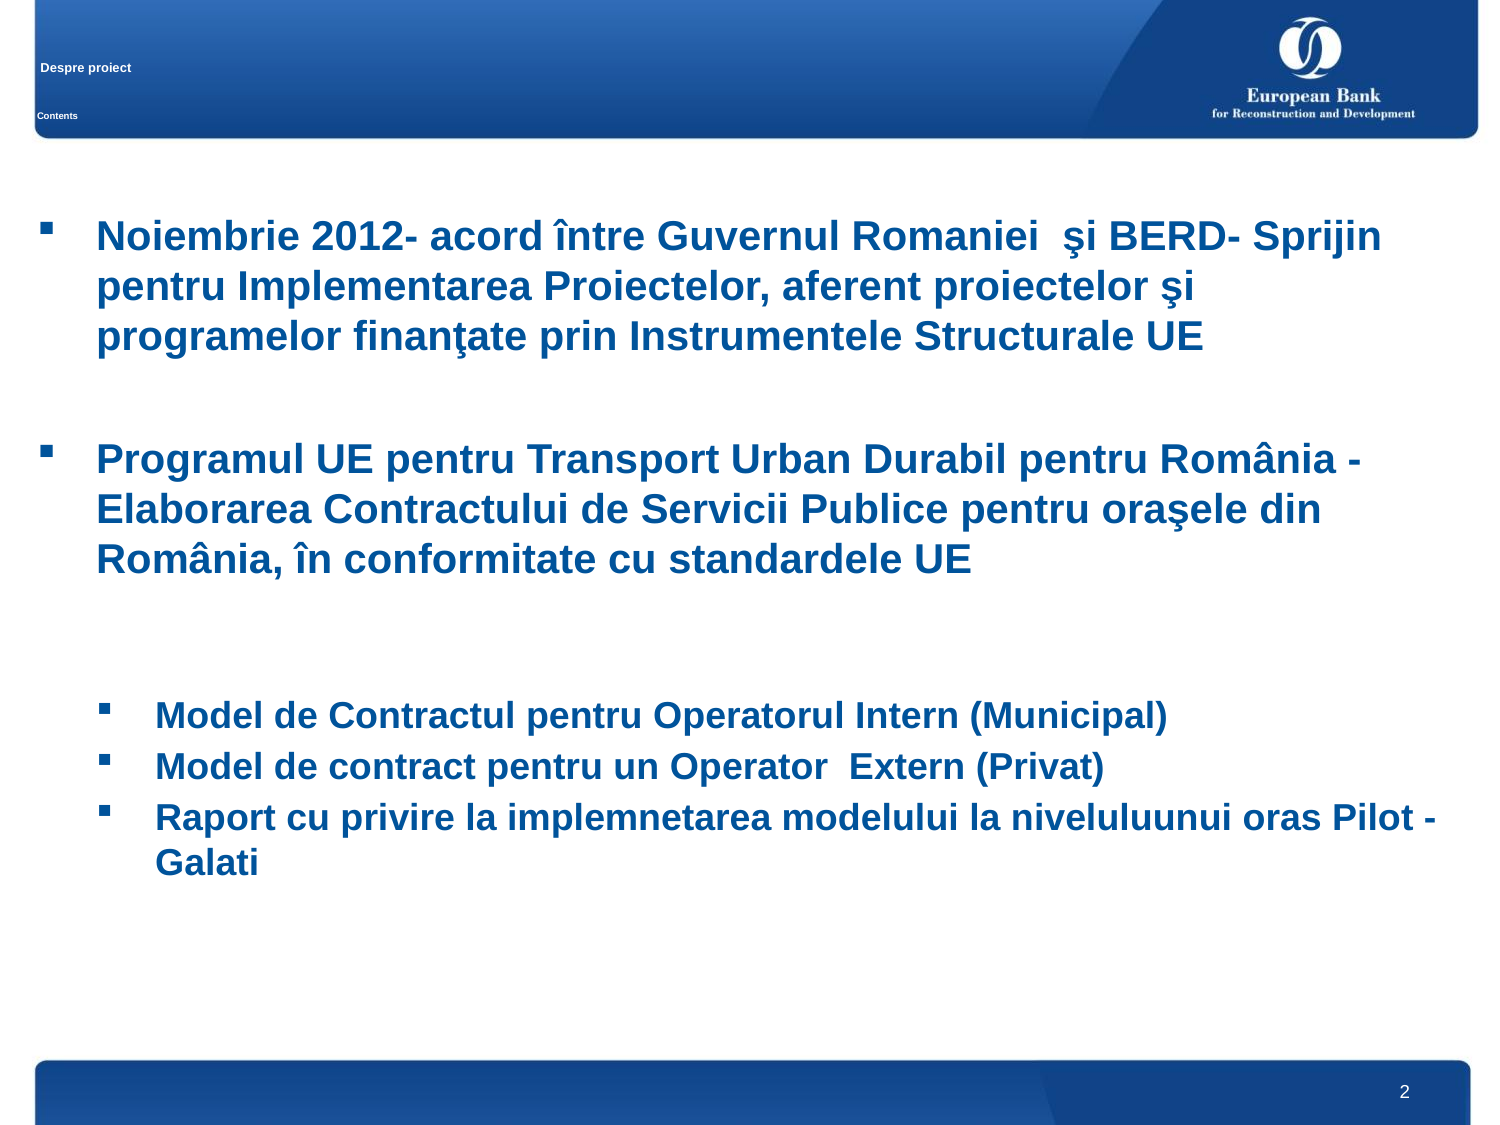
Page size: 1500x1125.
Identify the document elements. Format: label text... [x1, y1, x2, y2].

list Noiembrie 2012- acord între Guvernul Romaniei şi BERD- Sprijin pentru Implementarea Proiectelor, aferent proiectelor şi programelor finanţate prin Instrumentele Structurale UE Programul UE pentru Transport Urban Durabil pentru România - Elaborarea Contractului de Servicii Publice pentru oraşele din România, în conformitate cu standardele UE Model de Contractul pentru Operatorul Intern (Municipal) Model de contract pentru un Operator Extern (Privat) Raport cu privire la implemnetarea modelului la niveluluunui oras Pilot -Galati [37, 142, 1441, 1025]
picture [0, 0, 1500, 1125]
slide_number 2 [1074, 1061, 1425, 1122]
title Despre proiect Contents [37, 0, 1158, 142]
text_box [57, 736, 1441, 1025]
